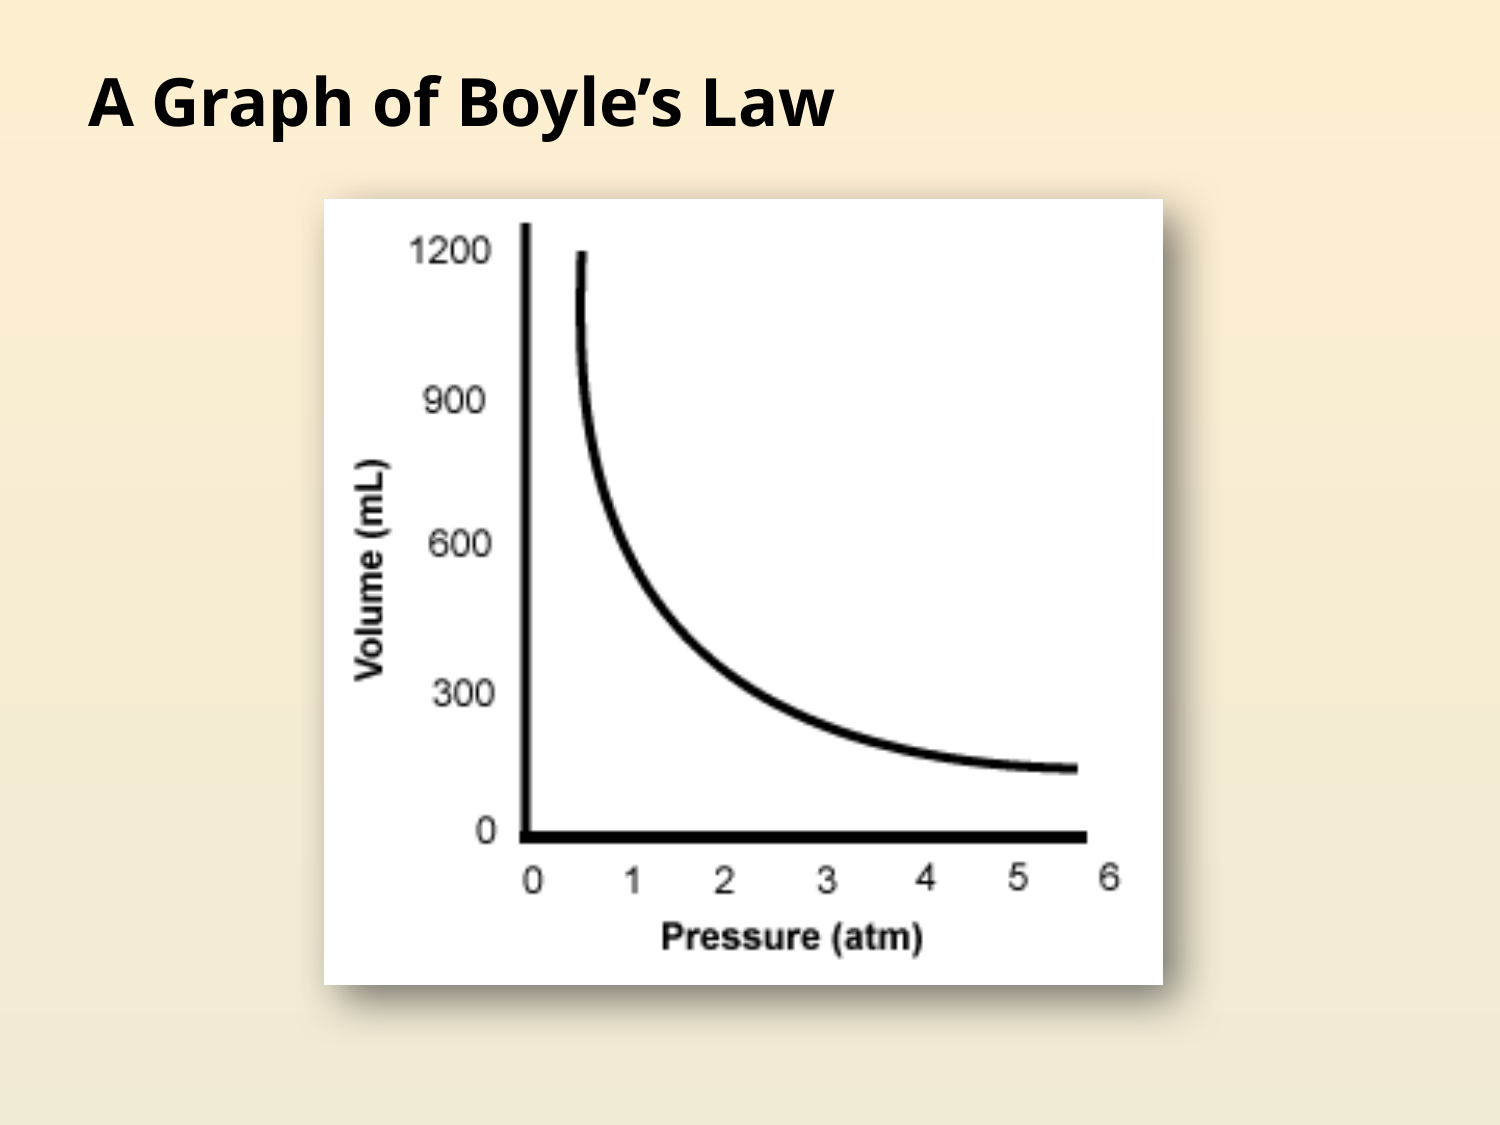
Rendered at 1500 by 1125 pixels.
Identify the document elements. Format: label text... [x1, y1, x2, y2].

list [324, 199, 1163, 985]
title A Graph of Boyle’s Law [37, 37, 888, 163]
